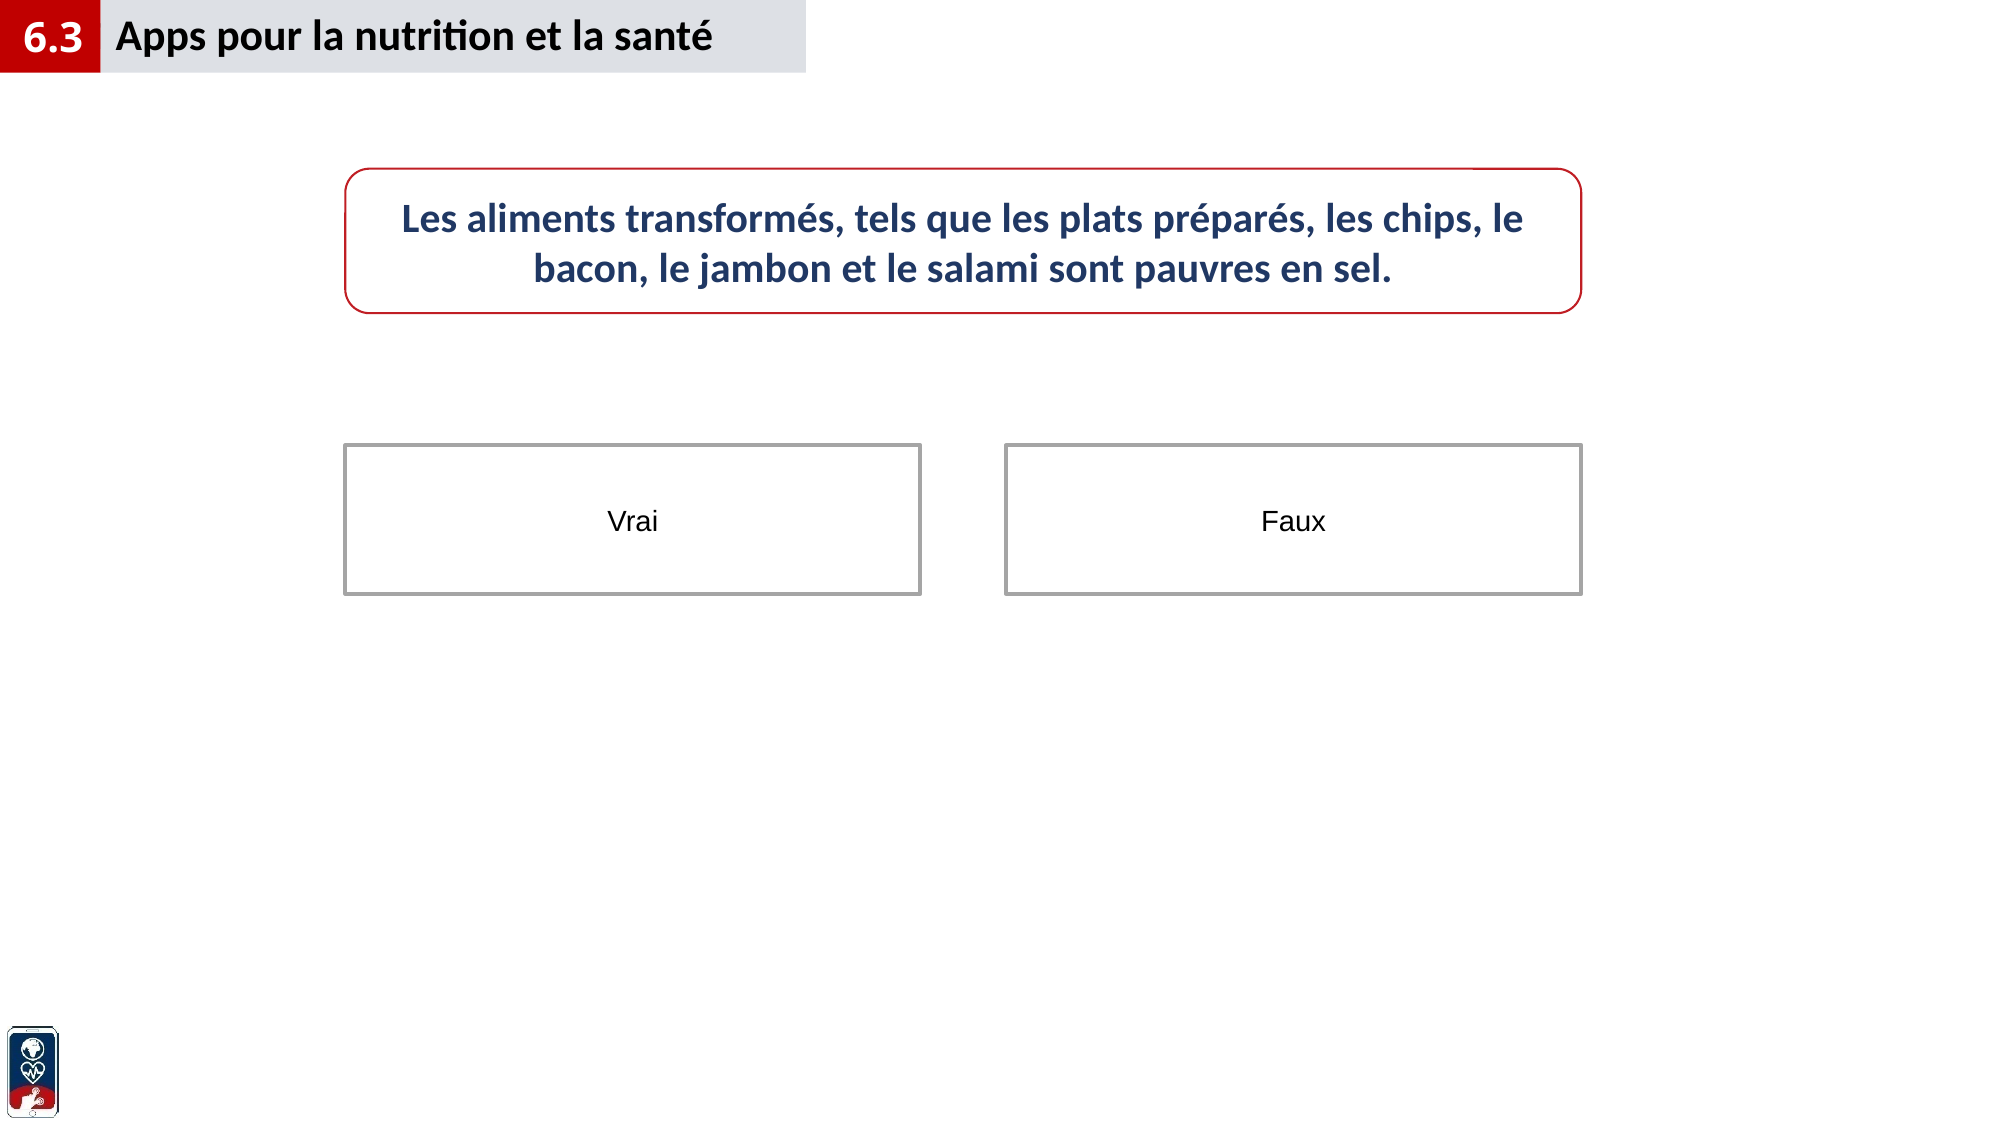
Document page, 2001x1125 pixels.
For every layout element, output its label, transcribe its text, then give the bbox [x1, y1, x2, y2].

picture [7, 1026, 59, 1118]
text_box Apps pour la nutrition et la santé [100, 0, 806, 73]
text_box Les aliments transformés, tels que les plats préparés, les chips, le bacon, le jambon et le salami sont pauvres en sel. [345, 168, 1582, 314]
text_box Vrai [343, 443, 922, 596]
text_box Faux [1004, 443, 1583, 596]
text_box [0, 0, 100, 73]
text_box 6.3 [8, 10, 101, 62]
